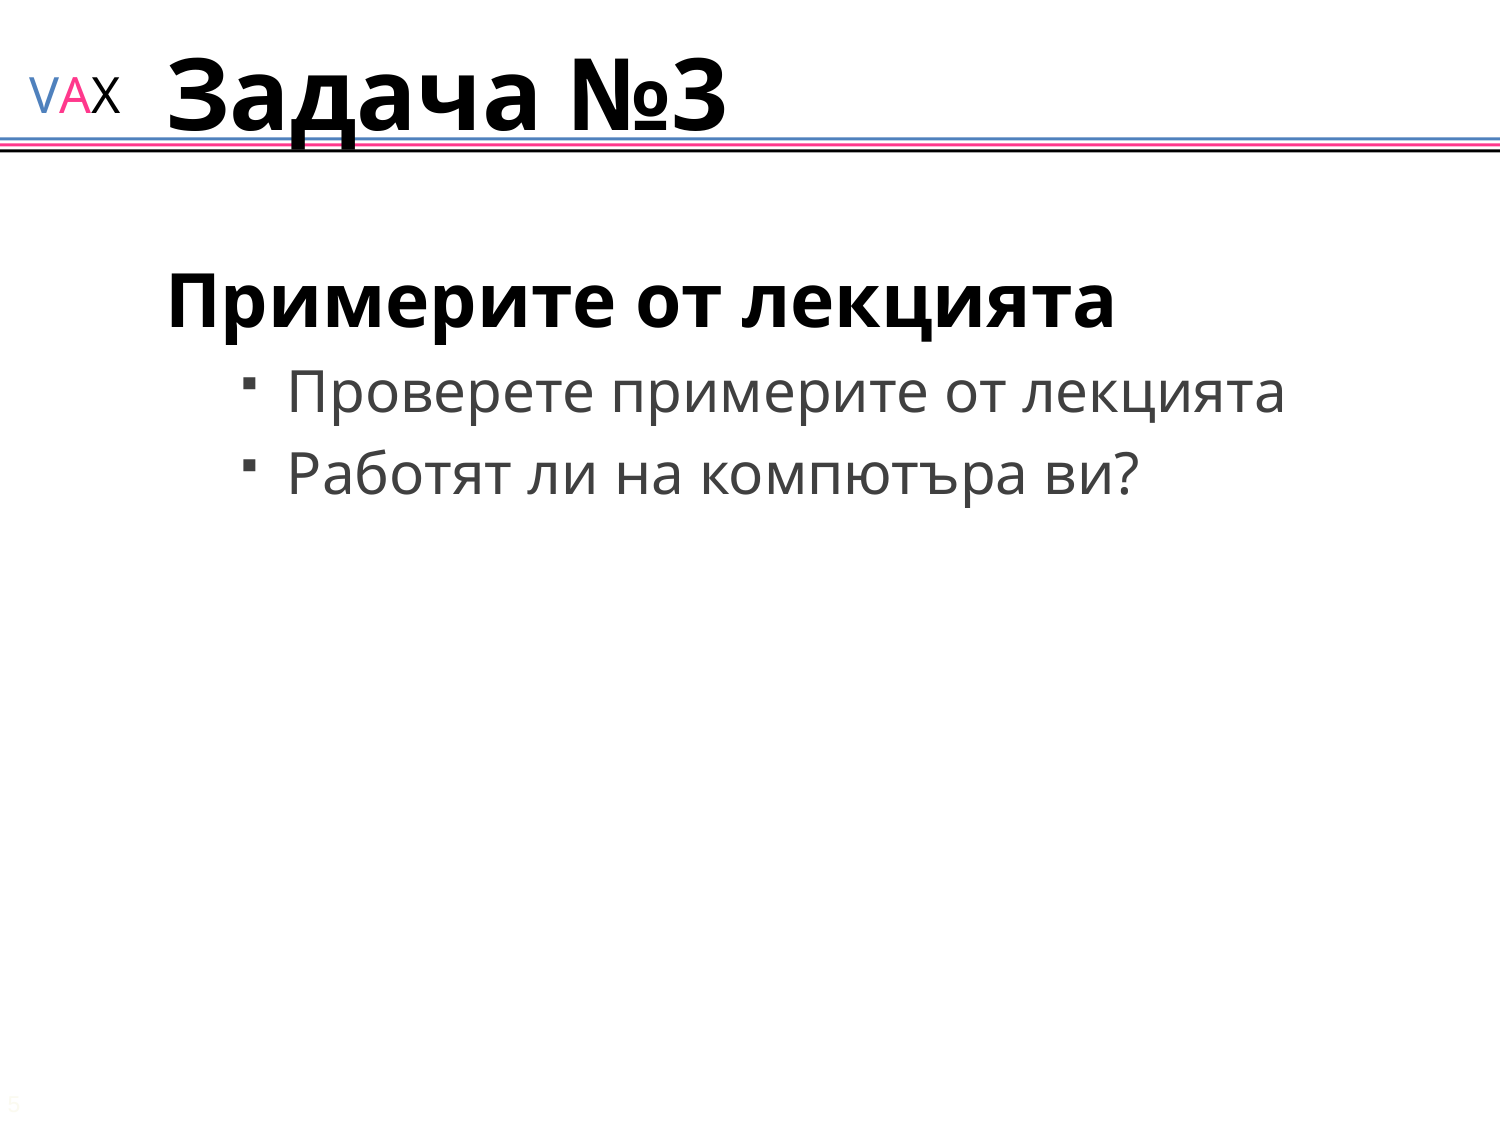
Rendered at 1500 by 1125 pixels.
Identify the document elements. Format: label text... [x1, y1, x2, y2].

list Примерите от лекцията Проверете примерите от лекцията Работят ли на компютъра ви? [150, 200, 1488, 1113]
title Задача №3 [0, 37, 1500, 144]
